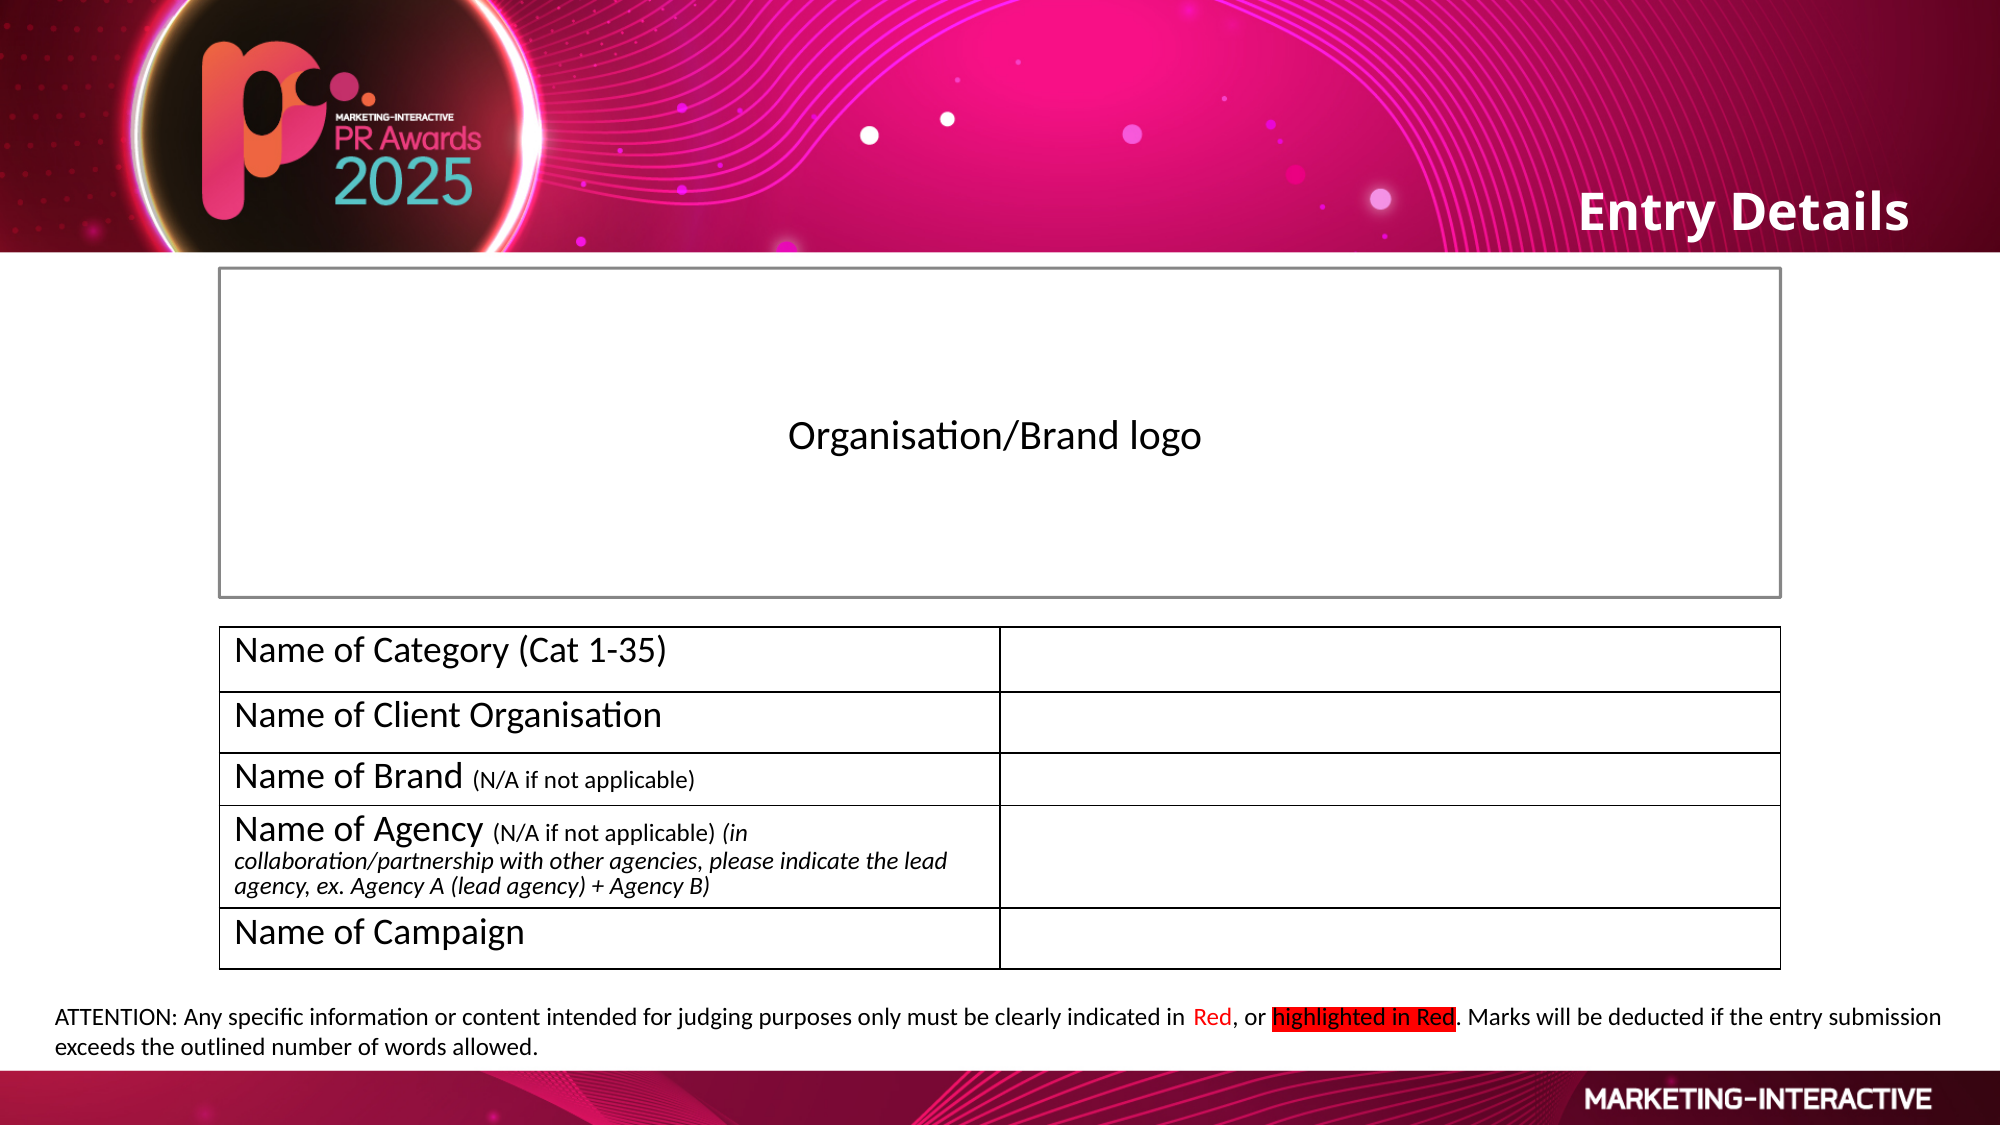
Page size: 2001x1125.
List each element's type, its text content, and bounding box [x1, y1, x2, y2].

table_cell Name of Client Organisation [220, 693, 999, 752]
table_cell Name of Agency (N/A if not applicable) (in collaboration/partnership with other agencies, please indicate the lead agency, ex. Agency A (lead agency) + Agency B) [220, 806, 999, 907]
table_cell [1001, 754, 1780, 805]
table_cell [1001, 806, 1780, 907]
table_cell Name of Campaign [220, 909, 999, 968]
table_header [1001, 628, 1780, 691]
text_box Entry Details [1562, 166, 2000, 254]
table_cell Name of Brand (N/A if not applicable) [220, 754, 999, 805]
table_header Name of Category (Cat 1-35) [220, 628, 999, 691]
picture [0, 0, 2000, 1125]
text_box Organisation/Brand logo [219, 268, 1781, 598]
table_cell [1001, 693, 1780, 752]
text_box ATTENTION: Any specific information or content intended for judging purposes only must be clearly indicated in Red, or highlighted in Red. Marks will be deducted if the entry submission exceeds the outlined number of words allowed. [39, 993, 1960, 1069]
table_cell [1001, 909, 1780, 968]
